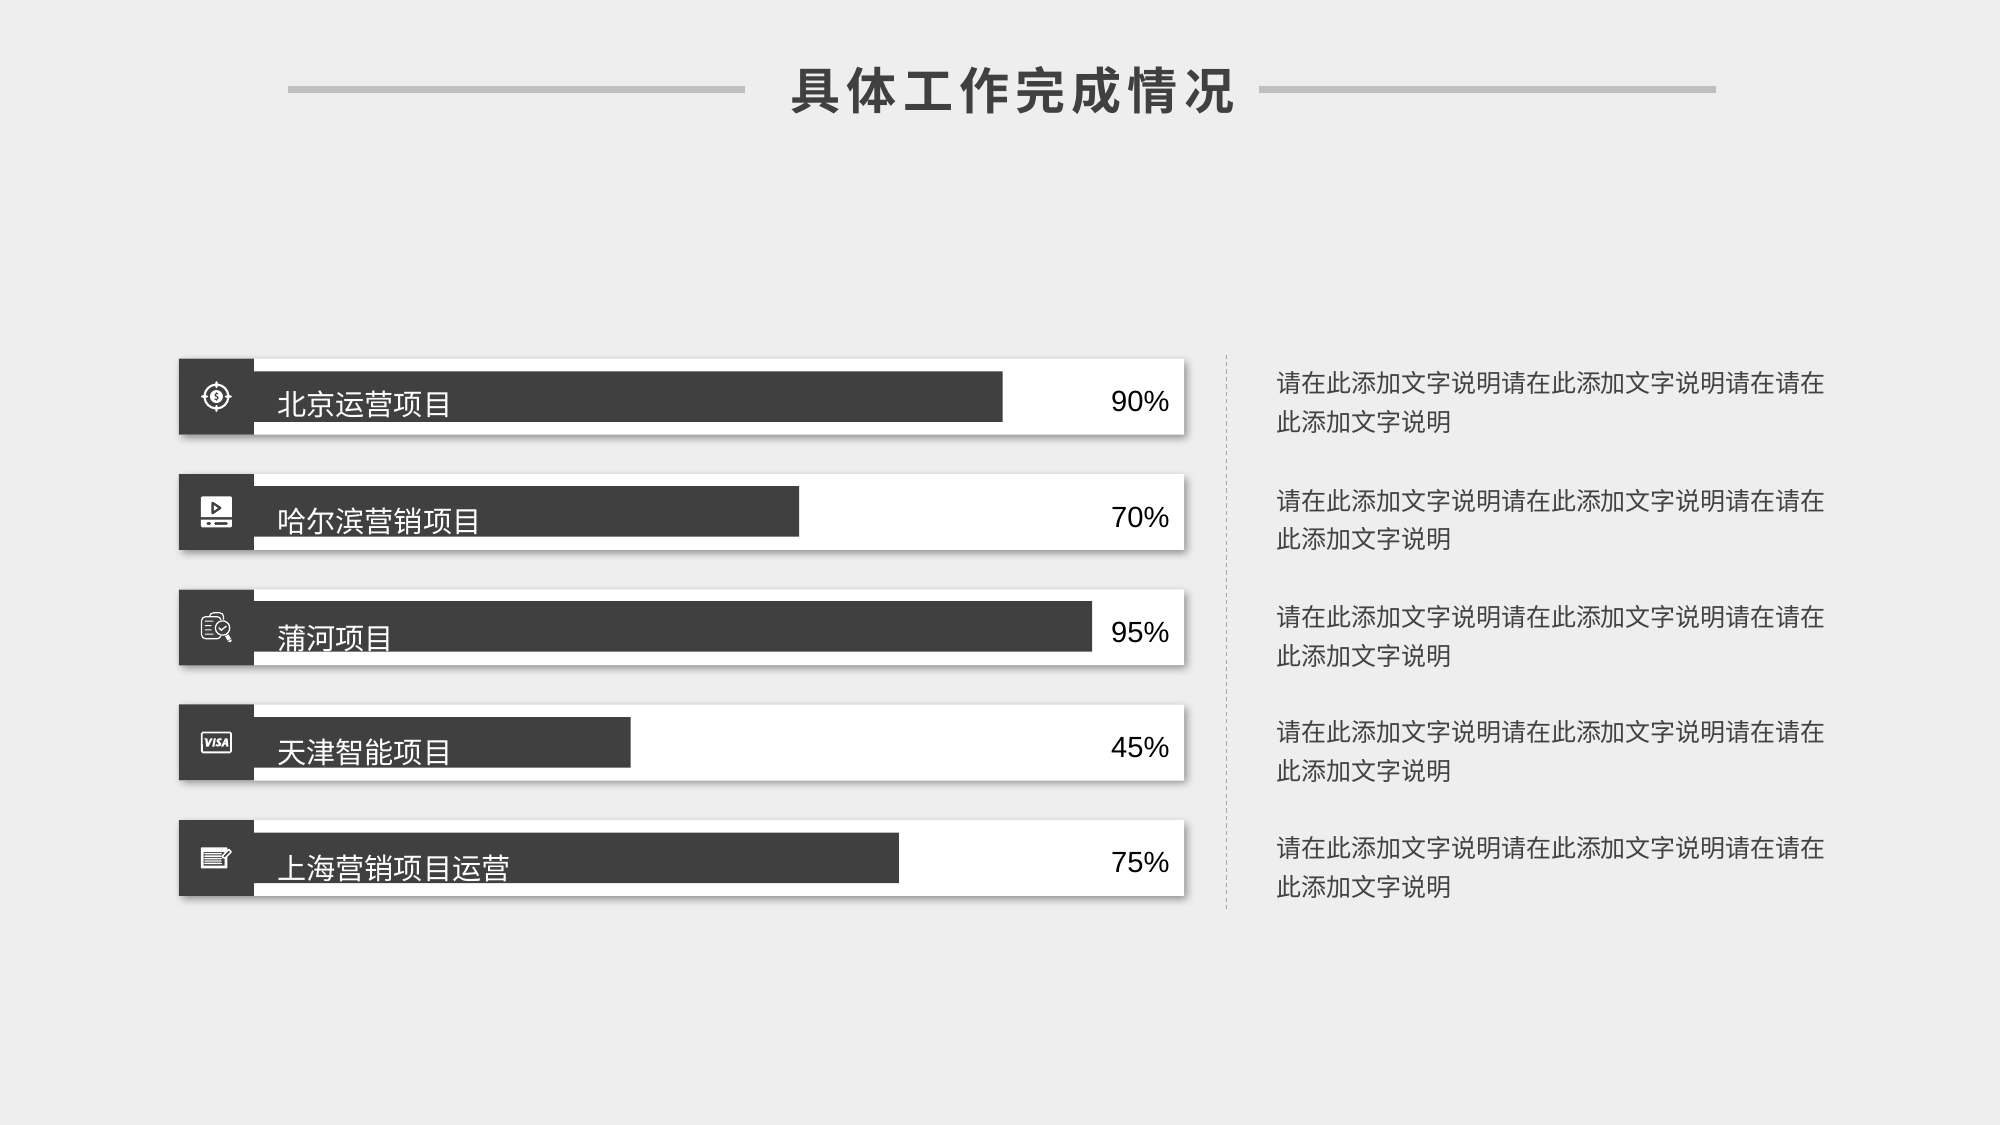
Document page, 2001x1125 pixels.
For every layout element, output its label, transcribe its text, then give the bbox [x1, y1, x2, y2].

text_box 具体工作完成情况 [752, 51, 1273, 127]
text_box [262, 585, 1844, 676]
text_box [178, 354, 1227, 910]
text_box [262, 815, 1844, 906]
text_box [262, 700, 1844, 791]
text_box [262, 351, 1844, 442]
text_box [262, 468, 1844, 559]
